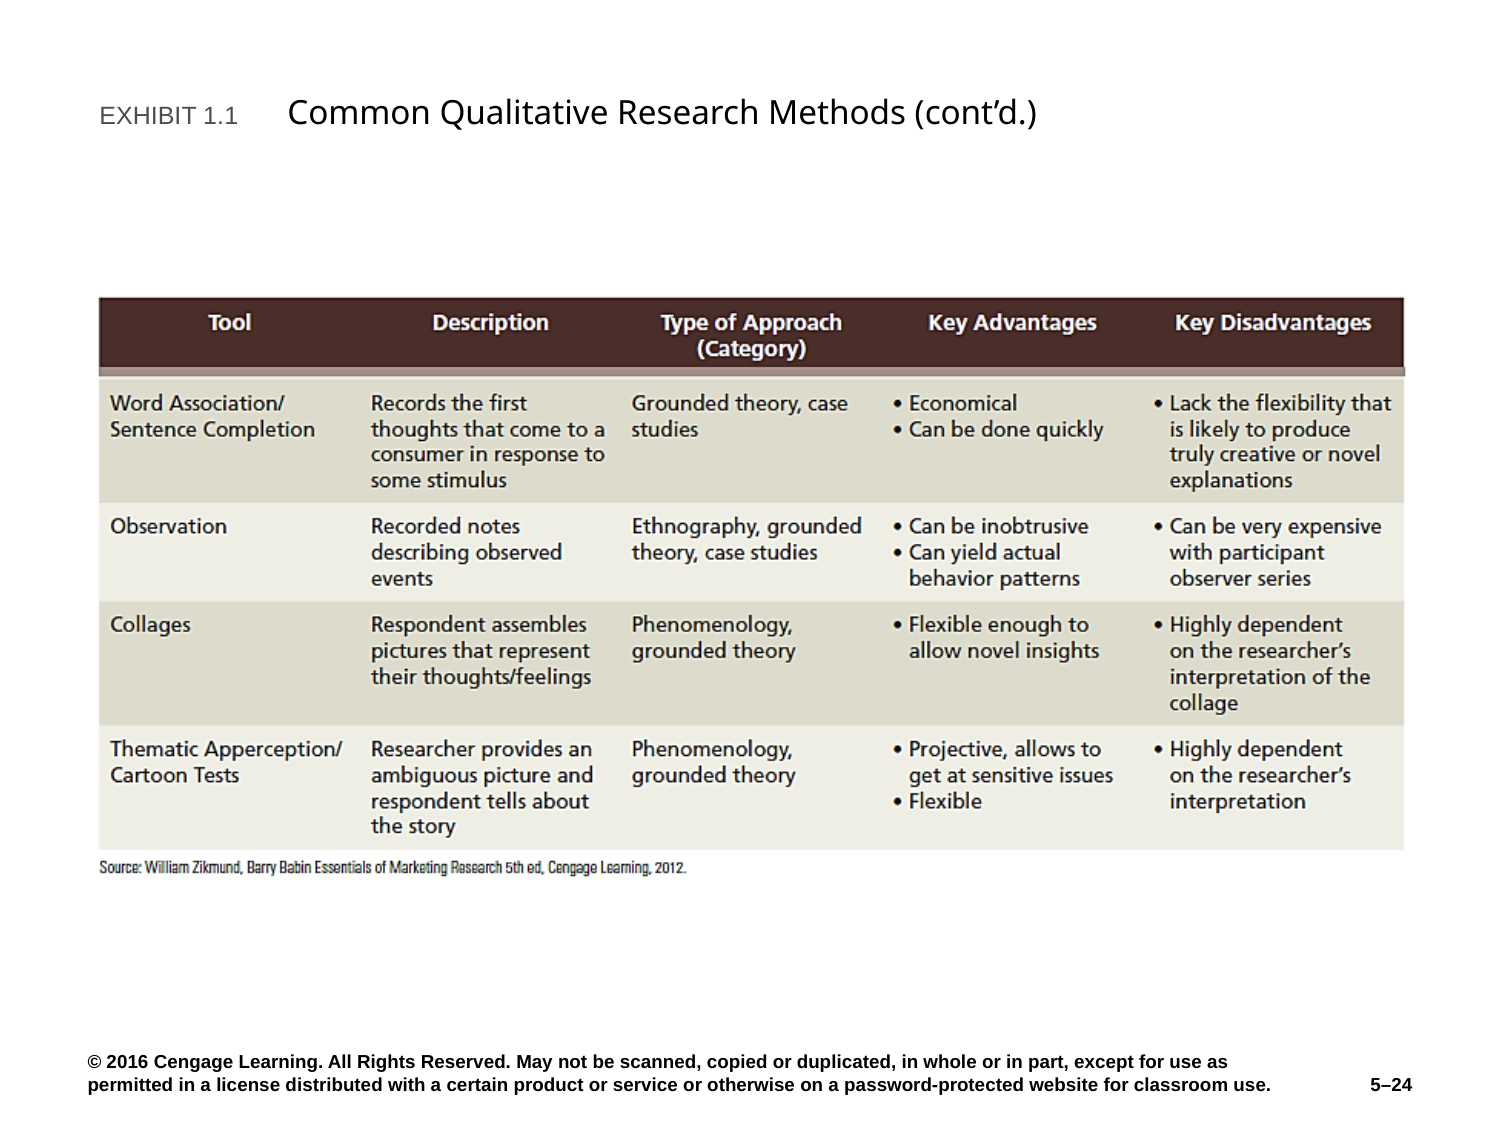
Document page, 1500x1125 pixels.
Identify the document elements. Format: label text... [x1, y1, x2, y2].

slide_number 5–24 [1050, 1042, 1413, 1103]
text_box EXHIBIT 1.1 Common Qualitative Research Methods (cont’d.) [84, 84, 1414, 139]
footer © 2016 Cengage Learning. All Rights Reserved. May not be scanned, copied or duplicated, in whole or in part, except for use as permitted in a license distributed with a certain product or service or otherwise on a password-protected website for classroom use. [87, 1057, 1050, 1103]
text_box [93, 292, 1407, 881]
